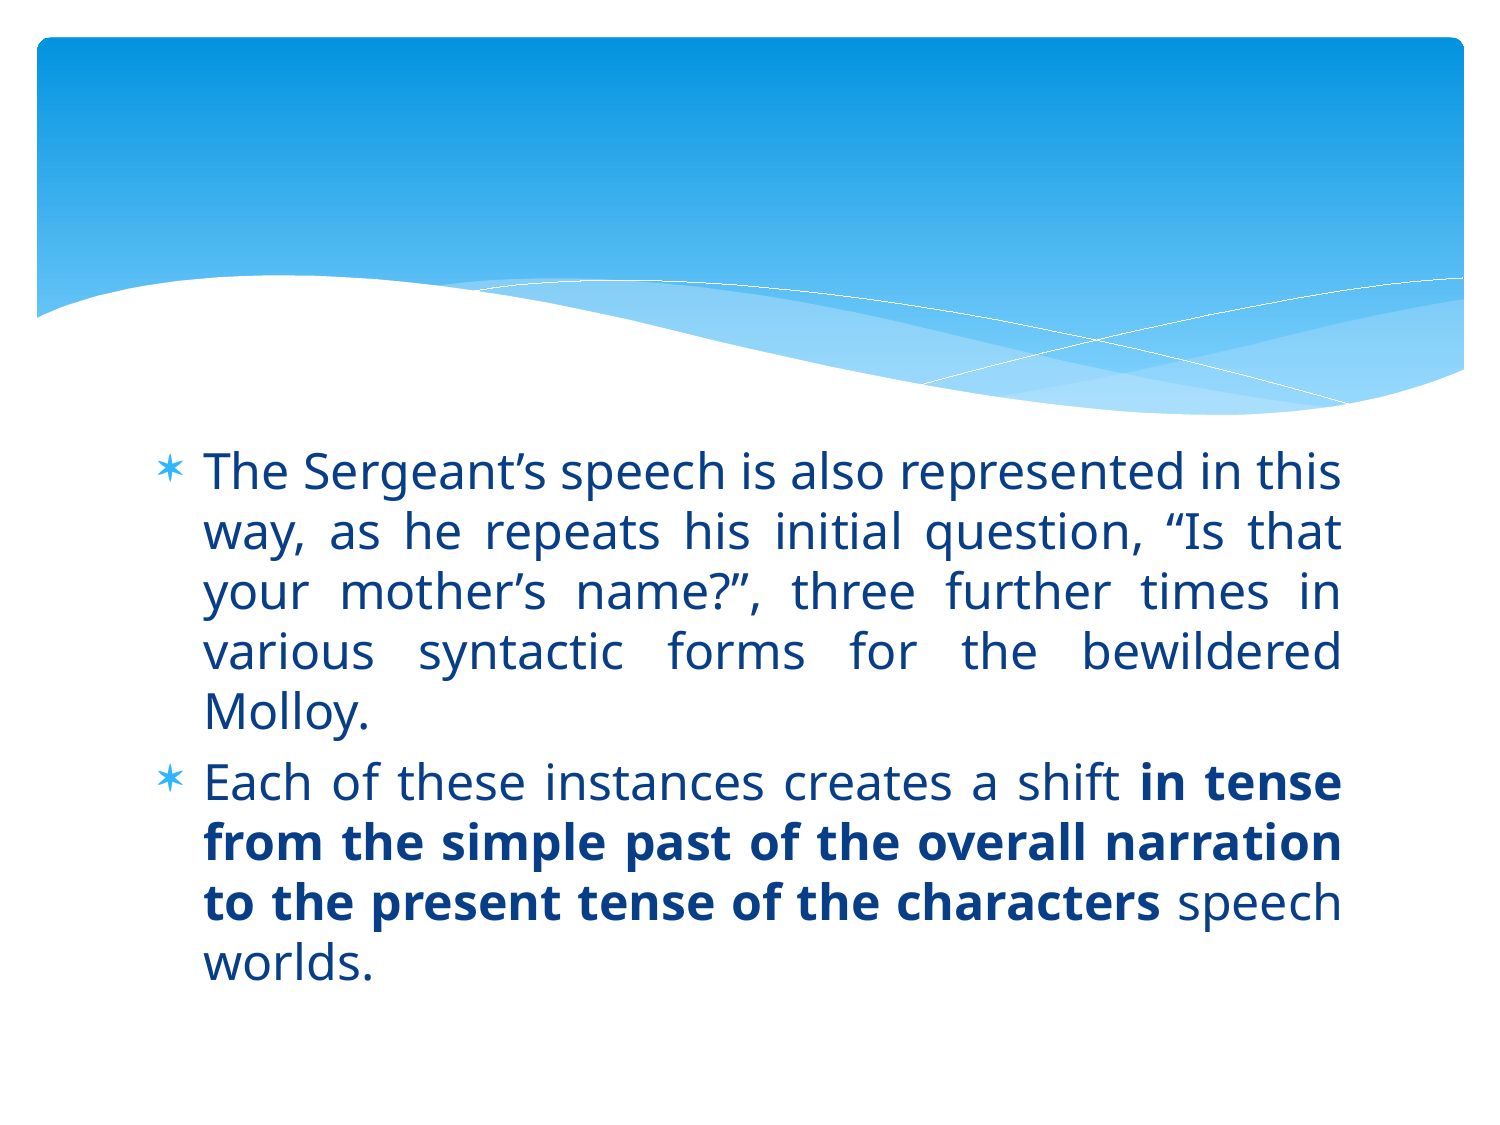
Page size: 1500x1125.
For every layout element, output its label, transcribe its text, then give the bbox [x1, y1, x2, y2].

list The Sergeant’s speech is also represented in this way, as he repeats his initial question, “Is that your mother’s name?”, three further times in various syntactic forms for the bewildered Molloy. Each of these instances creates a shift in tense from the simple past of the overall narration to the present tense of the characters speech worlds. [143, 432, 1359, 1005]
